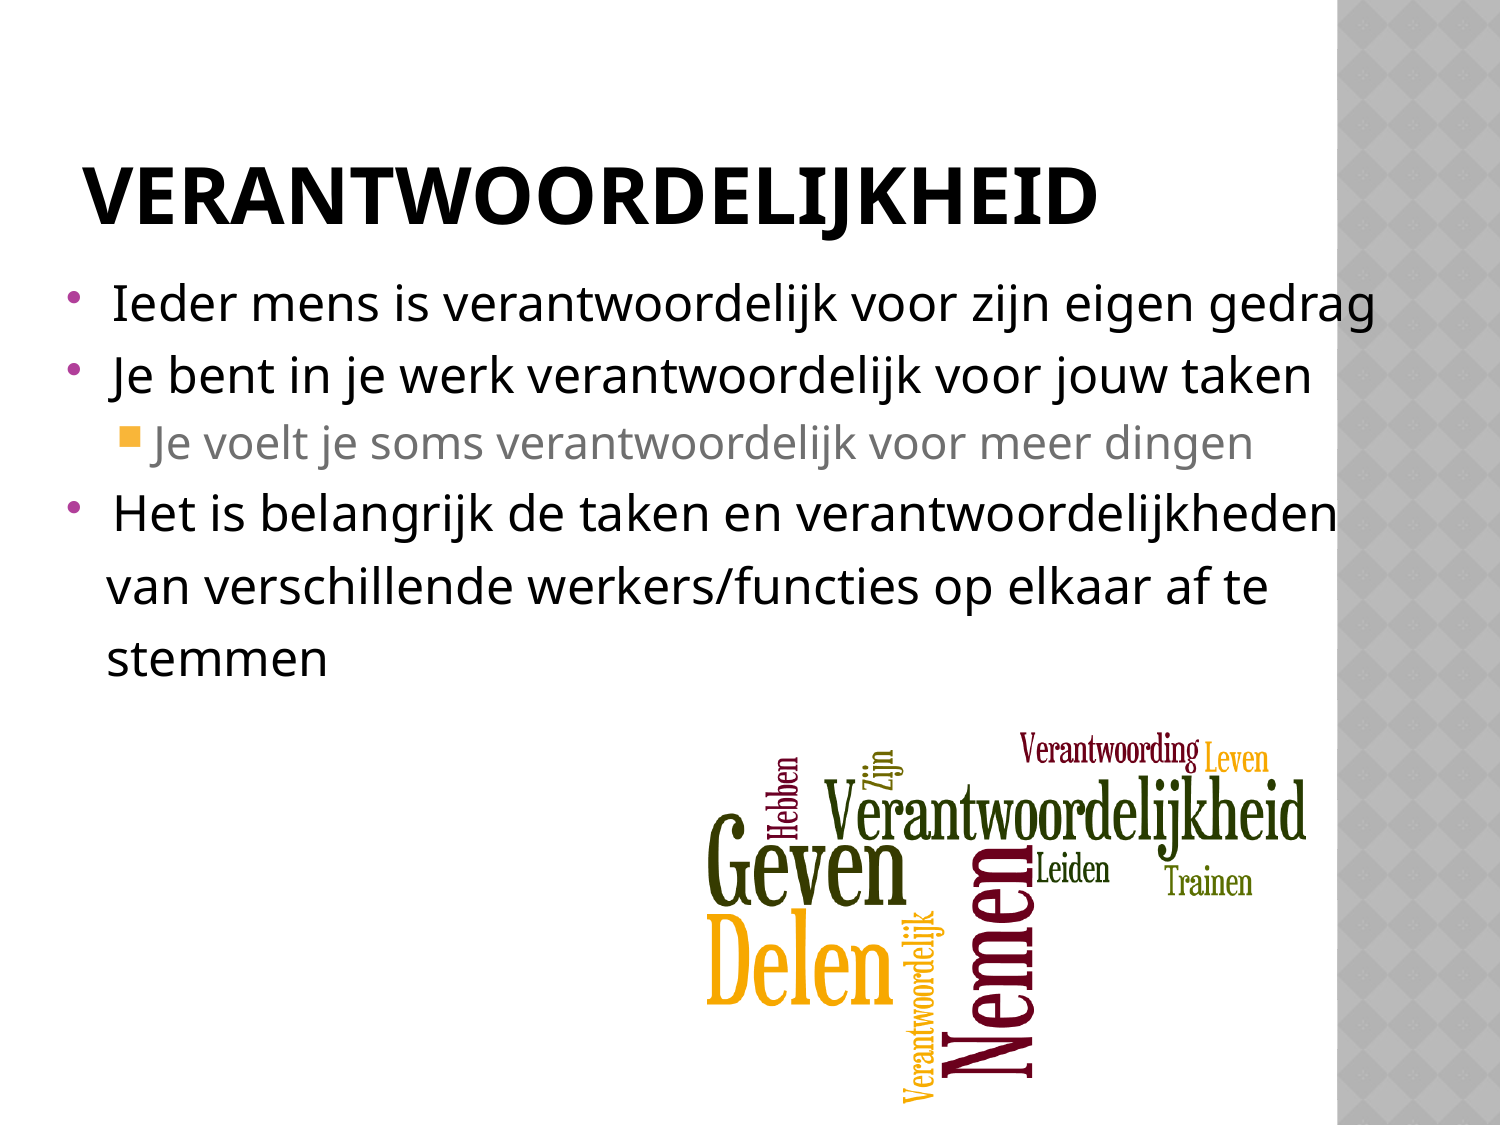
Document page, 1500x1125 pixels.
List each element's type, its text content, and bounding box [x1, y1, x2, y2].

picture [702, 696, 1314, 1125]
title Verantwoordelijkheid [75, 52, 1263, 240]
list Ieder mens is verantwoordelijk voor zijn eigen gedrag Je bent in je werk verantwoordelijk voor jouw taken Je voelt je soms verantwoordelijk voor meer dingen Het is belangrijk de taken en verantwoordelijkheden van verschillende werkers/functies op elkaar af te stemmen [53, 264, 1447, 1059]
